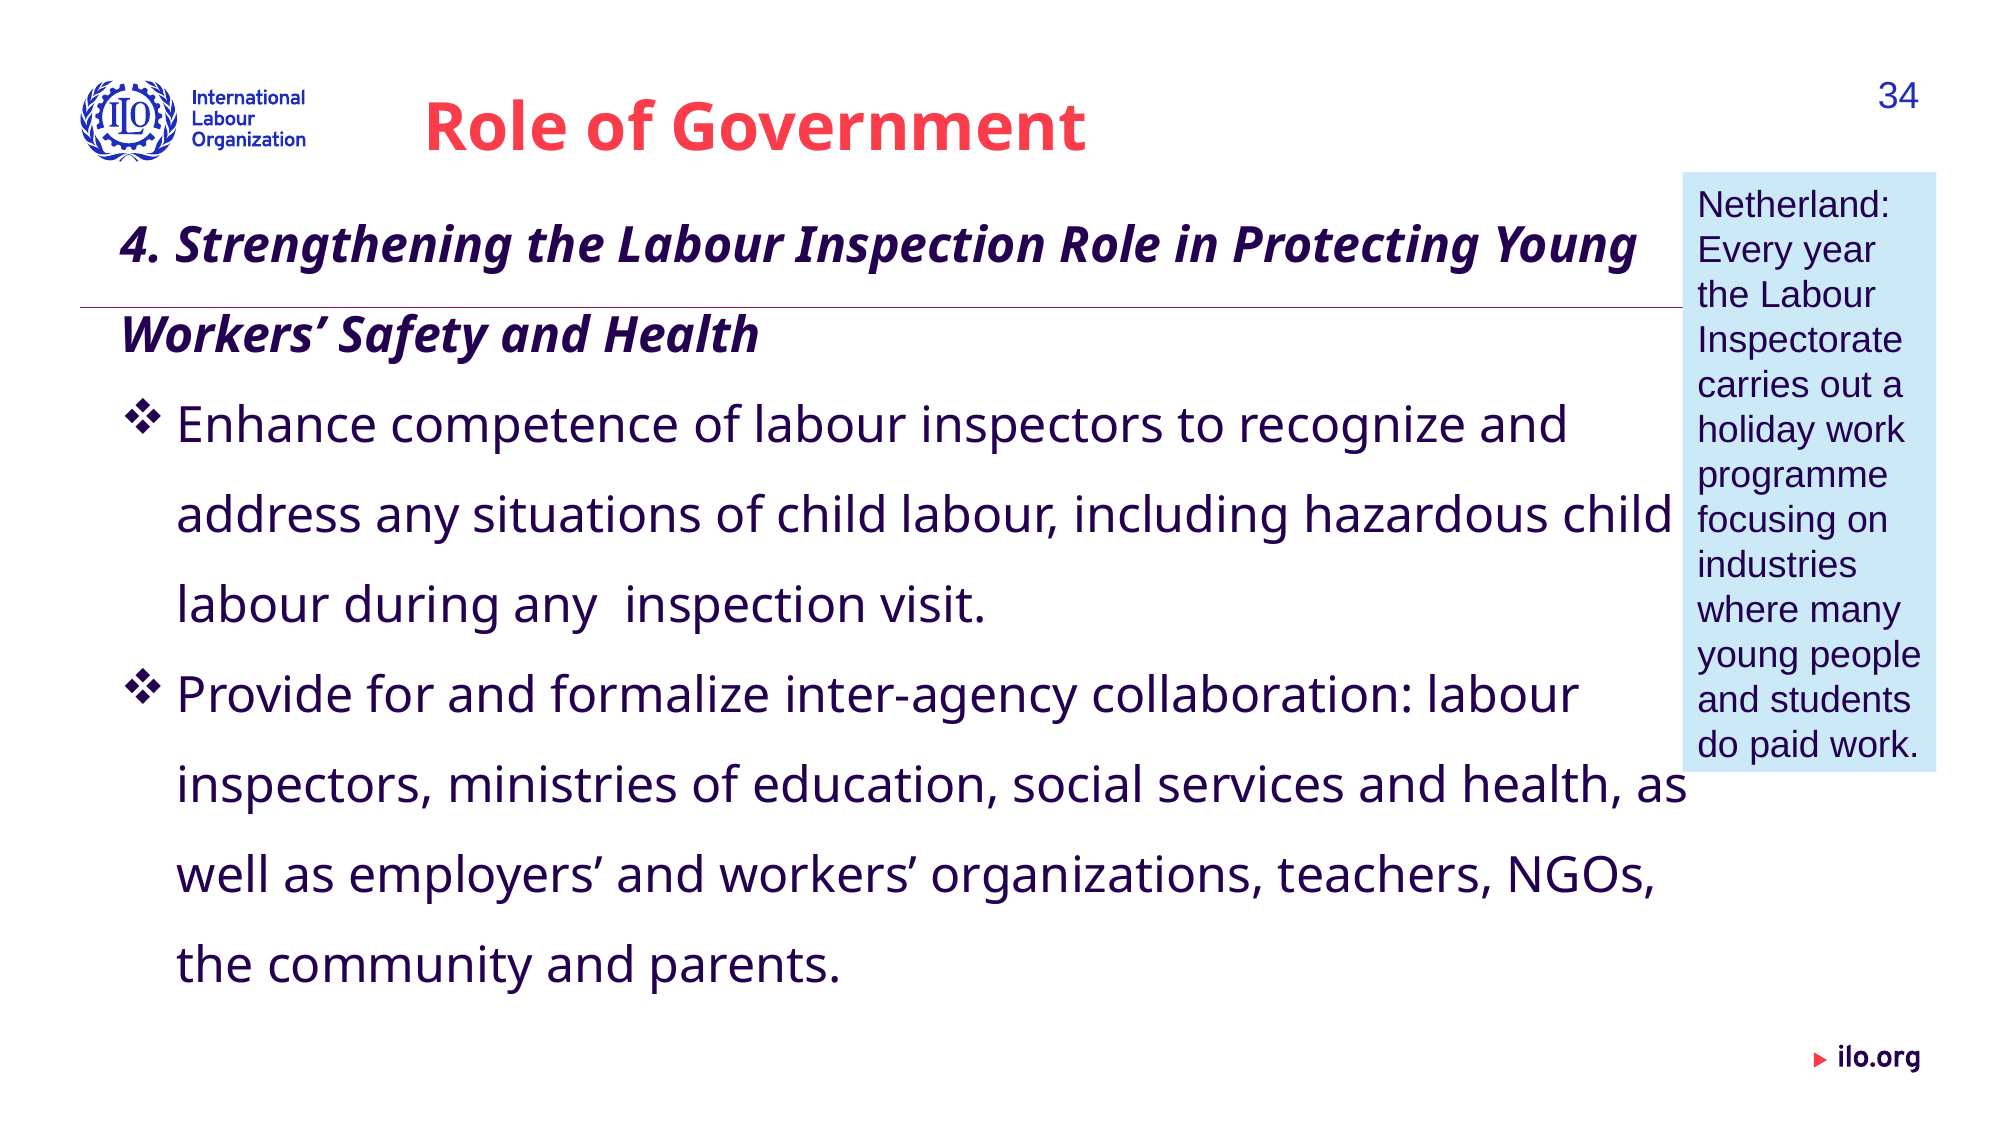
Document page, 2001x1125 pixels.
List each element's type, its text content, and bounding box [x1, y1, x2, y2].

slide_number 34 [1830, 70, 1920, 119]
text_box Role of Government [408, 76, 1764, 171]
text_box 4. Strengthening the Labour Inspection Role in Protecting Young Workers’ Safety and Health Enhance competence of labour inspectors to recognize and address any situations of child labour, including hazardous child labour during any inspection visit. Provide for and formalize inter-agency collaboration: labour inspectors, ministries of education, social services and health, as well as employers’ and workers’ organizations, teachers, NGOs, the community and parents. [105, 175, 1740, 1061]
text_box Netherland: Every year the Labour Inspectorate carries out a holiday work programme focusing on industries where many young people and students do paid work. [1682, 172, 1937, 772]
